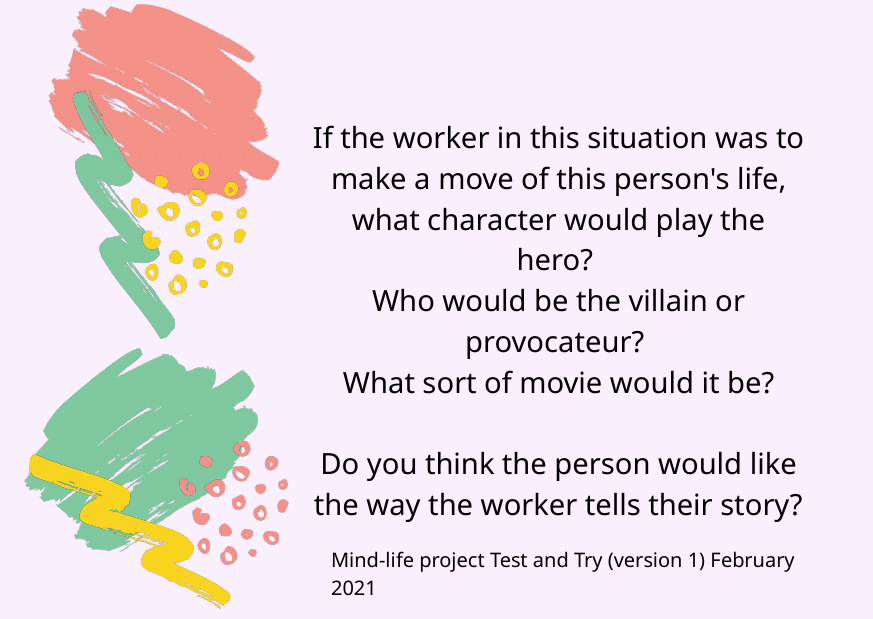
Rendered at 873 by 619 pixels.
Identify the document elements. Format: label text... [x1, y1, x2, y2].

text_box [0, 0, 319, 619]
text_box Mind-life project Test and Try (version 1) February 2021 [331, 543, 812, 600]
text_box If the worker in this situation was to make a move of this person's life, what character would play the hero? Who would be the villain or provocateur? What sort of movie would it be? Do you think the person would like the way the worker tells their story? [323, 113, 806, 563]
